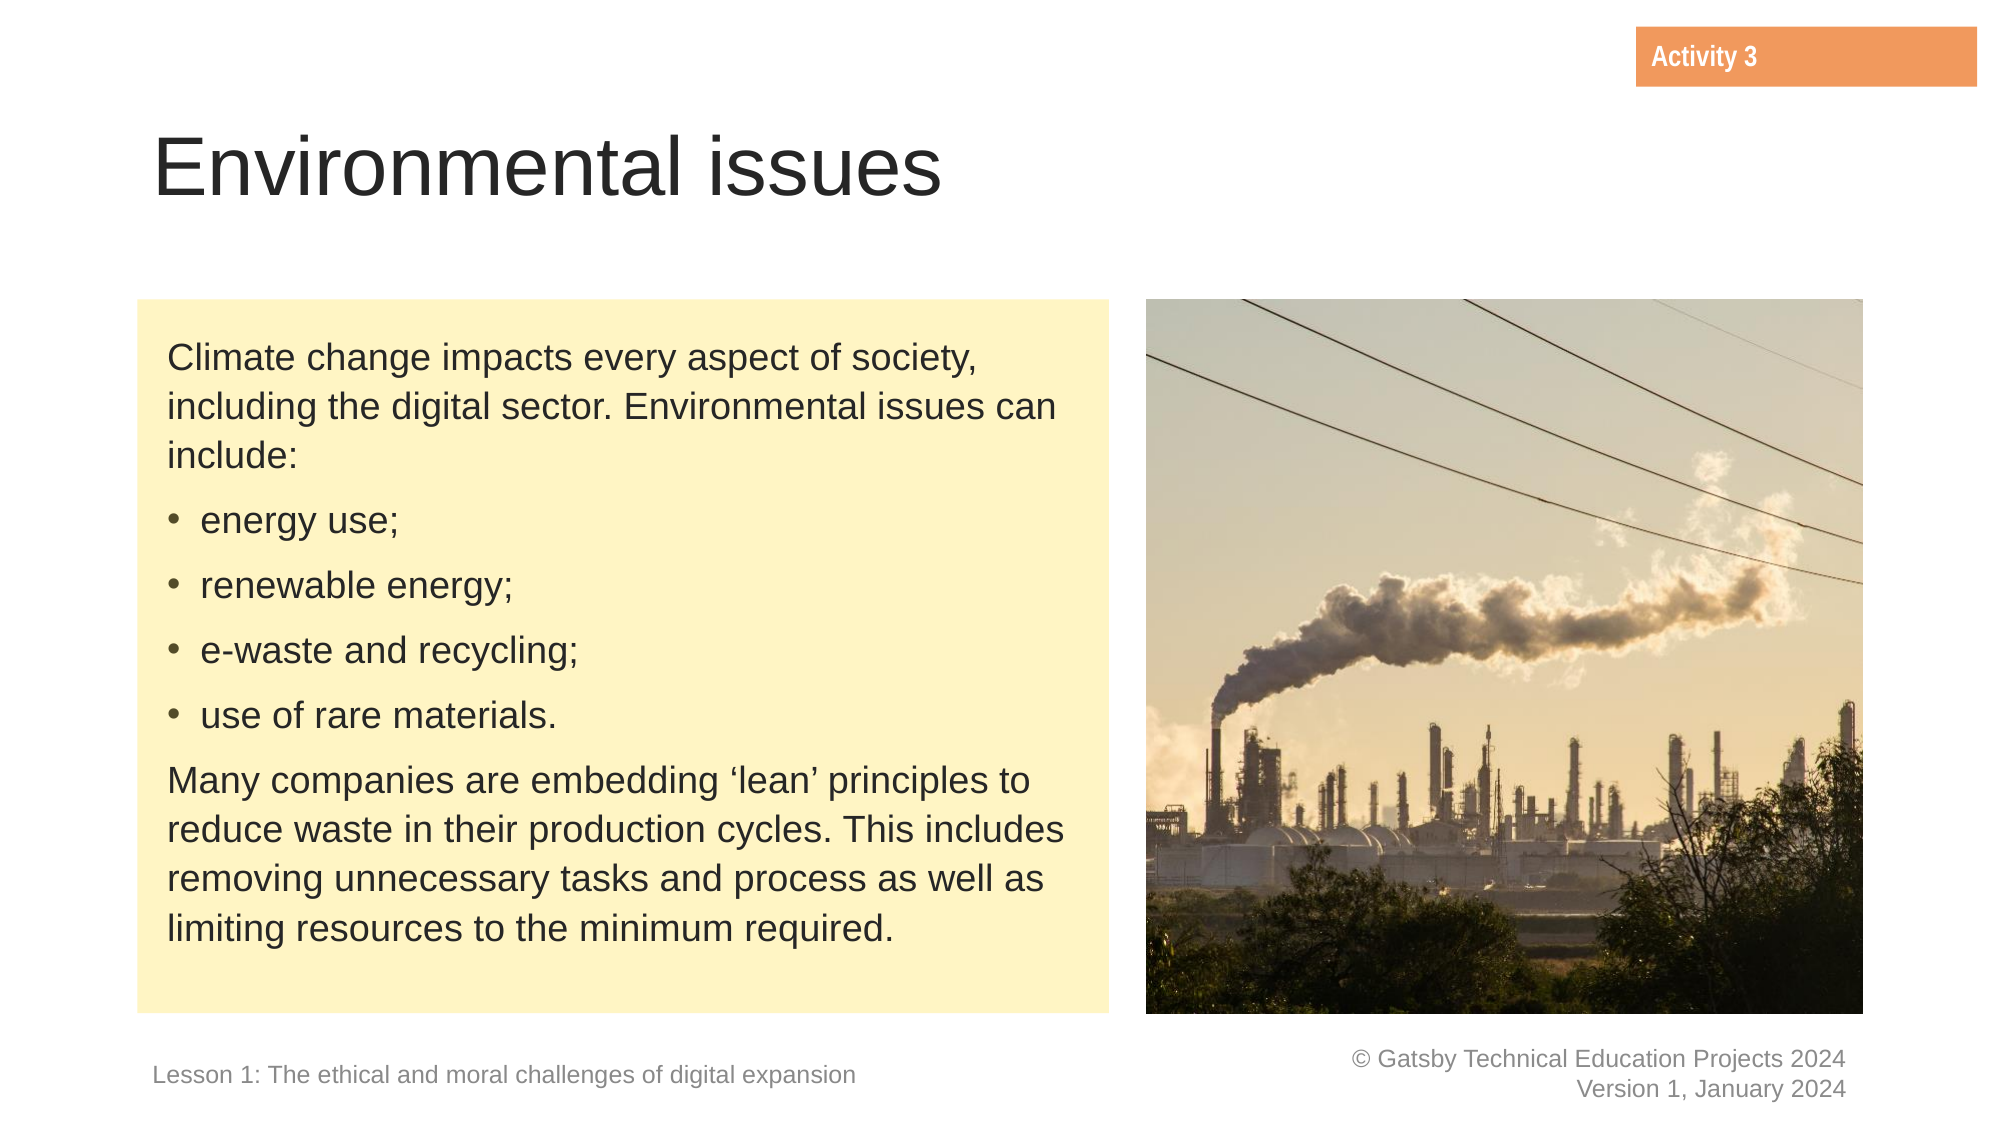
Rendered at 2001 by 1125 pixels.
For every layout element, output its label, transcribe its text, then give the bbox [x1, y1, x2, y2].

title Environmental issues [137, 59, 1863, 278]
list Activity 3 [1636, 26, 1978, 87]
list Lesson 1: The ethical and moral challenges of digital expansion [137, 1042, 1260, 1103]
list Climate change impacts every aspect of society, including the digital sector. Environmental issues can include: energy use; renewable energy; e-waste and recycling; use of rare materials. Many companies are embedding ‘lean’ principles to reduce waste in their production cycles. This includes removing unnecessary tasks and process as well as limiting resources to the minimum required. [137, 299, 1109, 1014]
picture [1146, 299, 1863, 1014]
